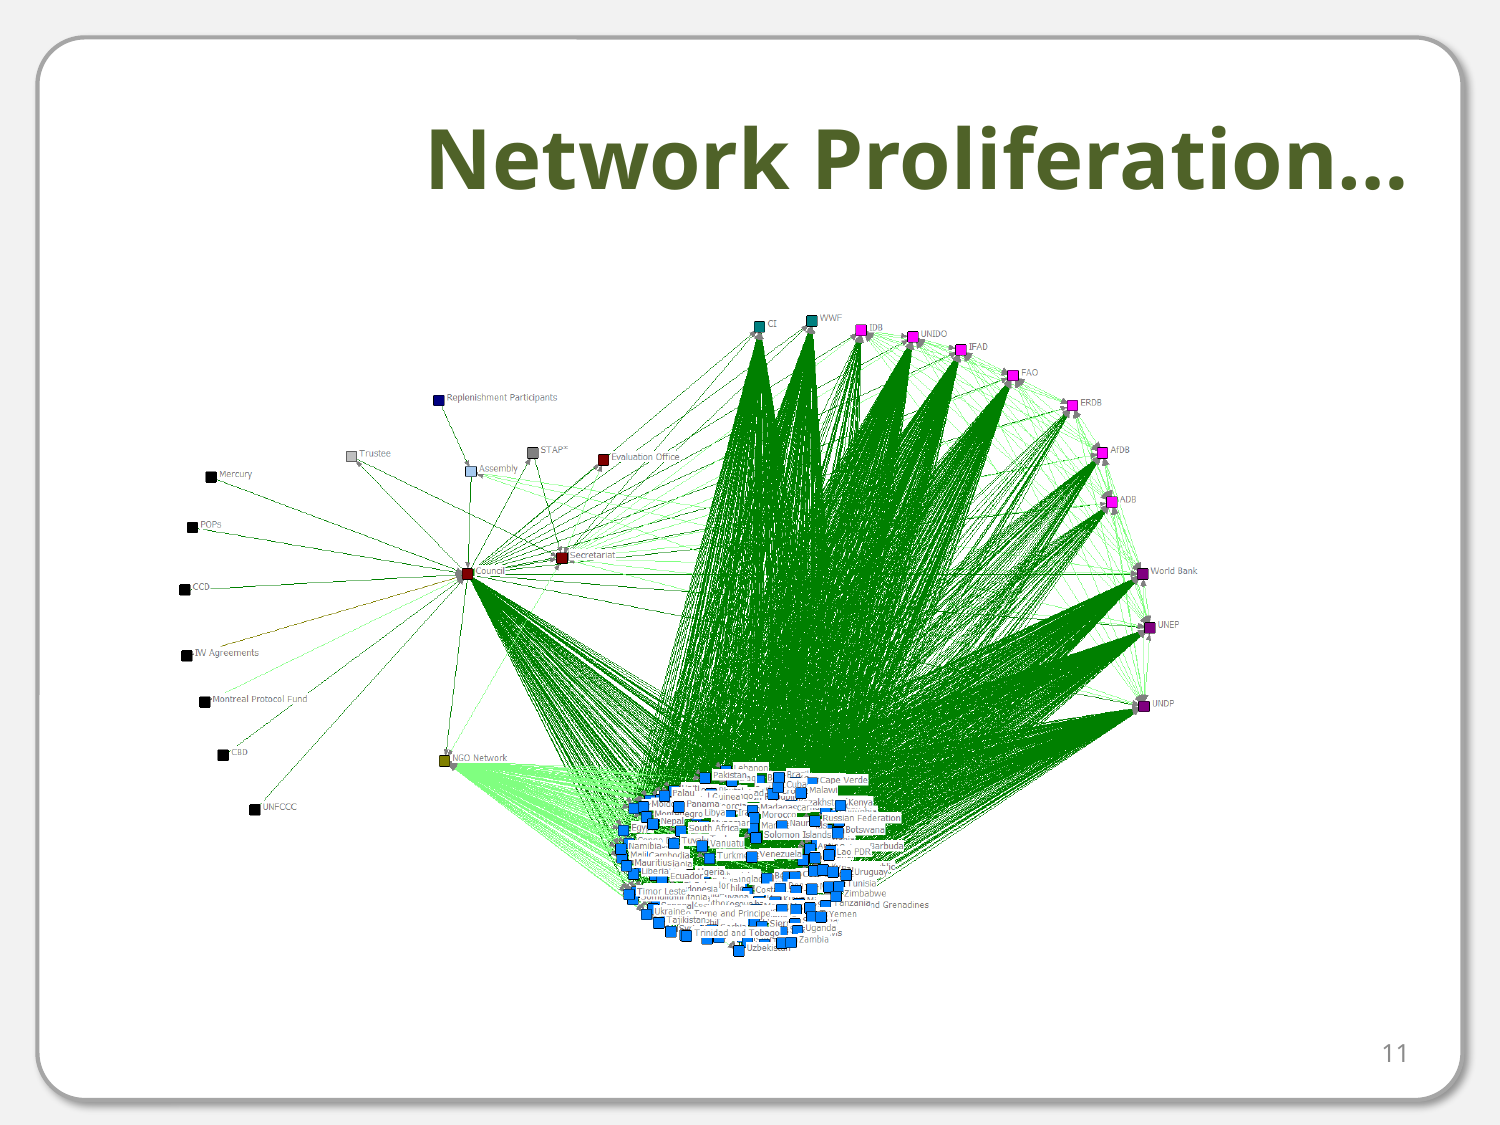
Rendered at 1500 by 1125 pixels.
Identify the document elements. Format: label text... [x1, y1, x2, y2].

slide_number 11 [1074, 1025, 1425, 1085]
picture [99, 273, 1397, 1013]
title Network Proliferation… [75, 62, 1425, 250]
